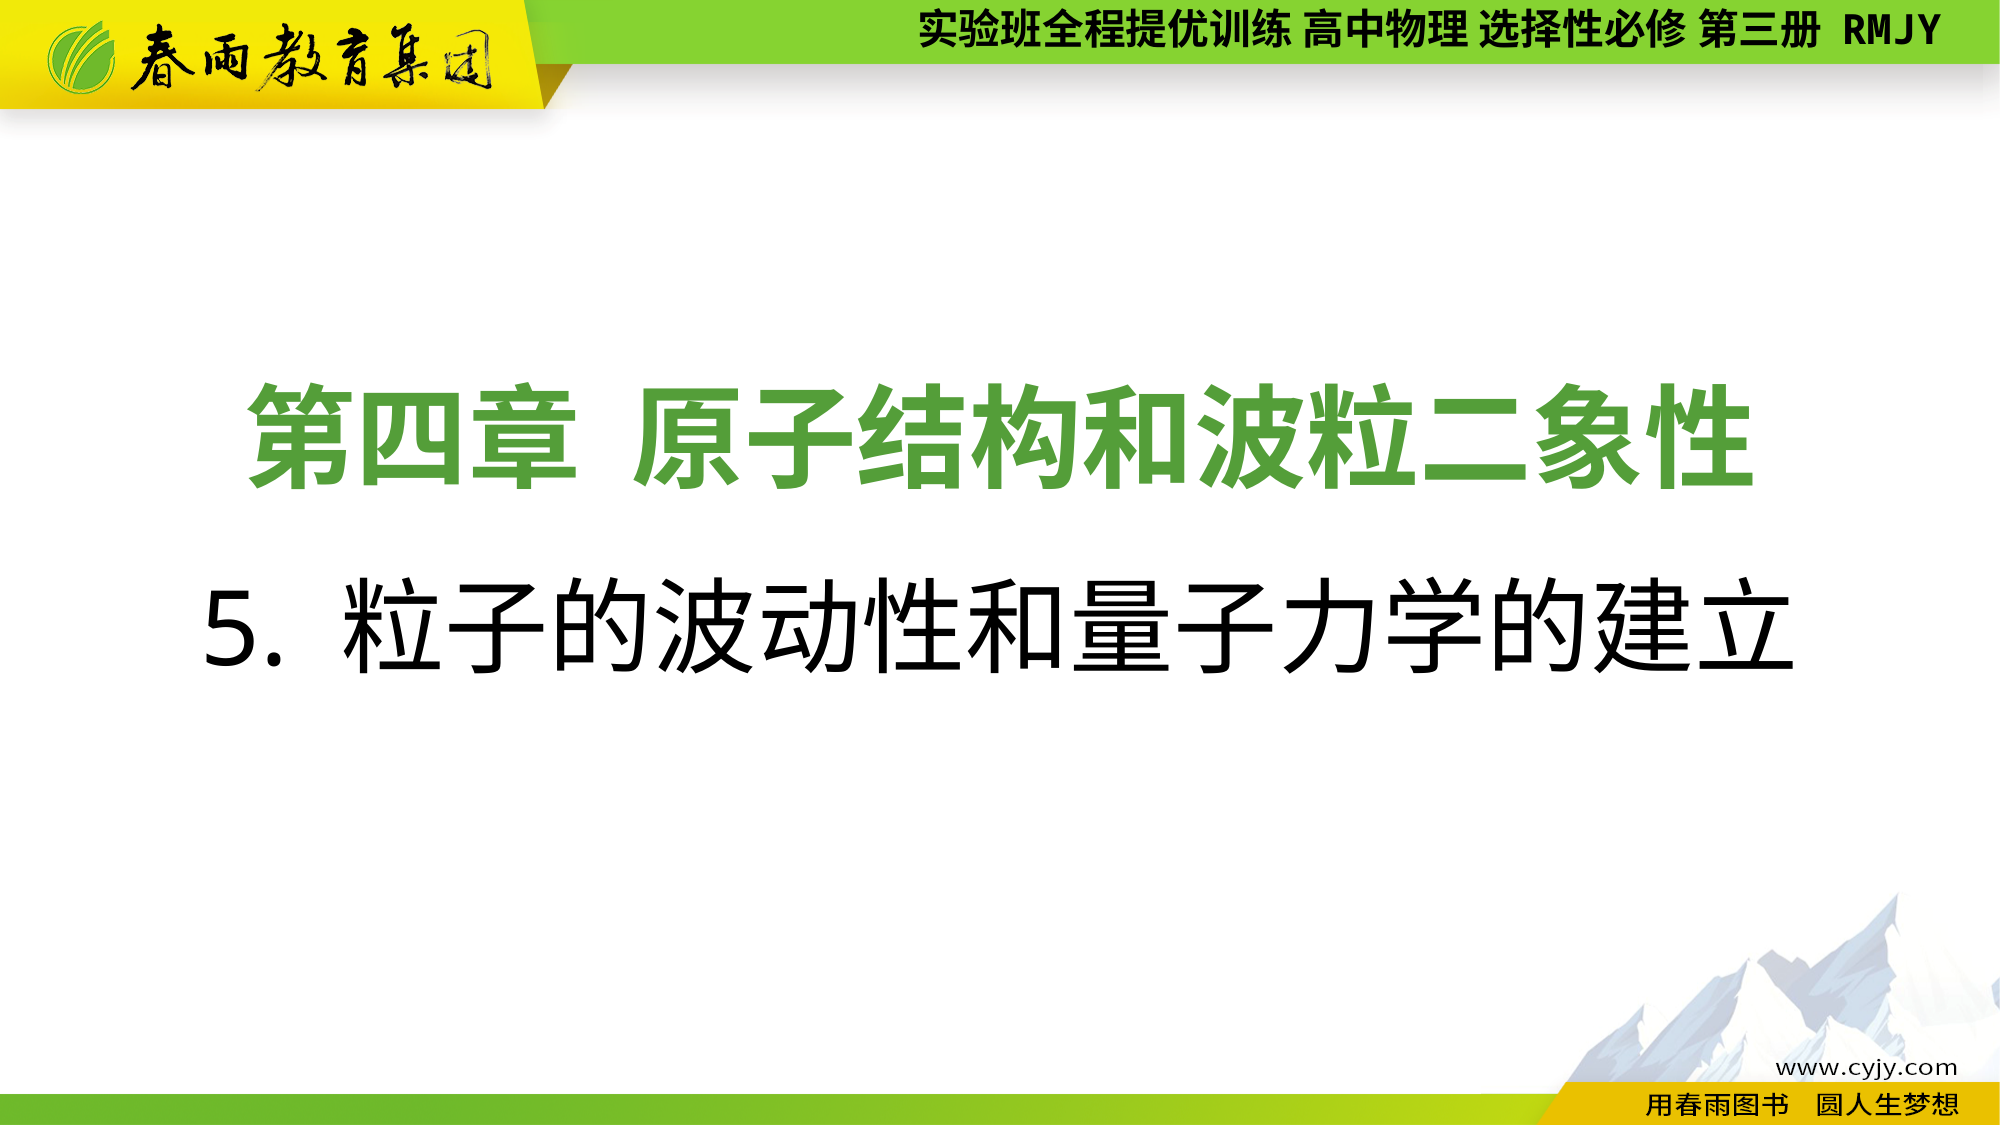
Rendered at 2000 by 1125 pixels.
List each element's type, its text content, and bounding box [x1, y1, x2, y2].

text_box 第四章 原子结构和波粒二象性 [54, 291, 1946, 491]
text_box 5. 粒子的波动性和量子力学的建立 [54, 491, 1946, 694]
picture [0, 0, 2000, 1125]
